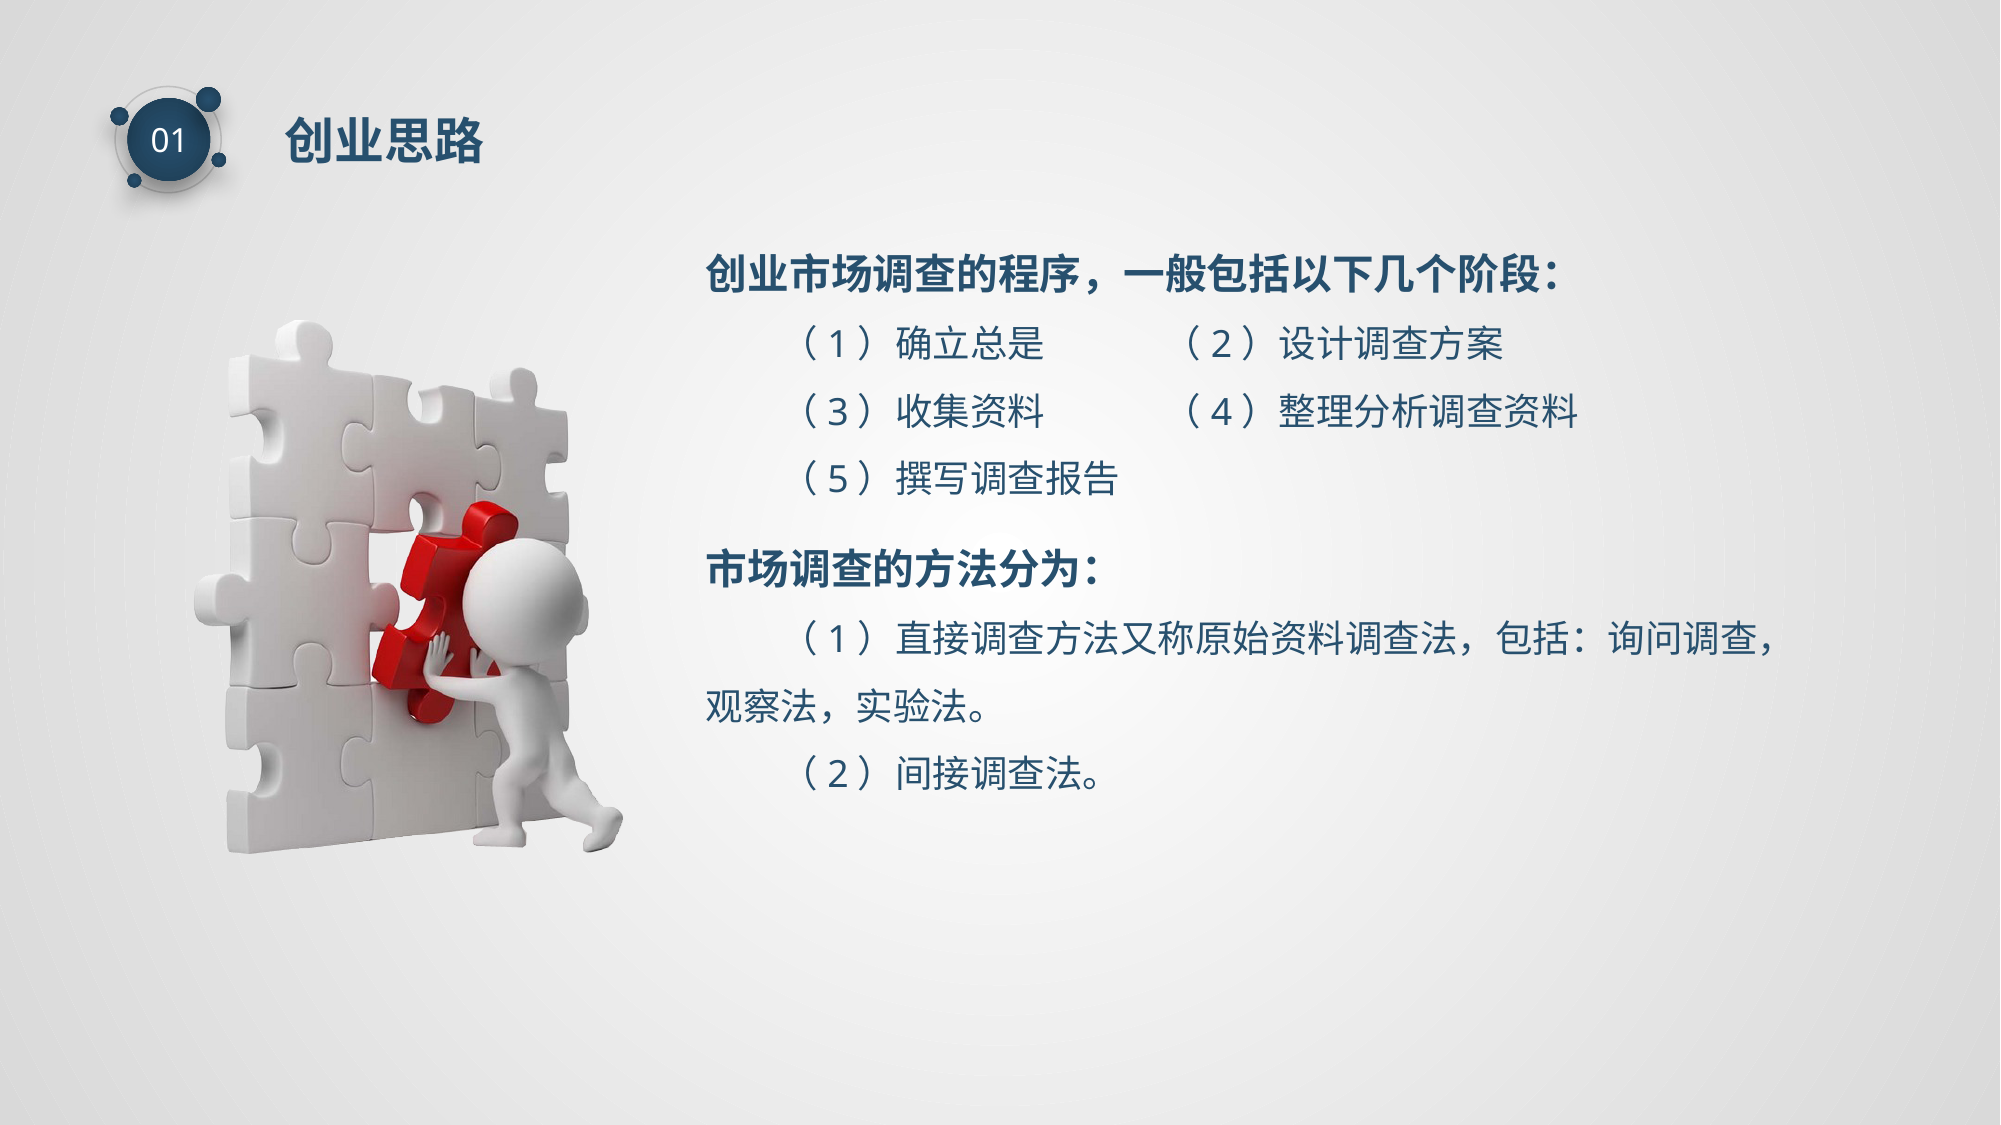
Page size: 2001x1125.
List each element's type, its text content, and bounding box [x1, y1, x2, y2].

text_box 创业思路 [269, 101, 500, 177]
text_box 市场调查的方法分为： （1）直接调查方法又称原始资料调查法，包括：询问调查，观察法，实验法。 （2）间接调查法。 [722, 510, 1797, 803]
text_box 创业市场调查的程序，一般包括以下几个阶段： （1）确立总是 （2）设计调查方案 （3）收集资料 （4）整理分析调查资料 （5）撰写调查报告 [691, 215, 1797, 508]
picture [110, 278, 722, 941]
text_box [110, 86, 226, 193]
